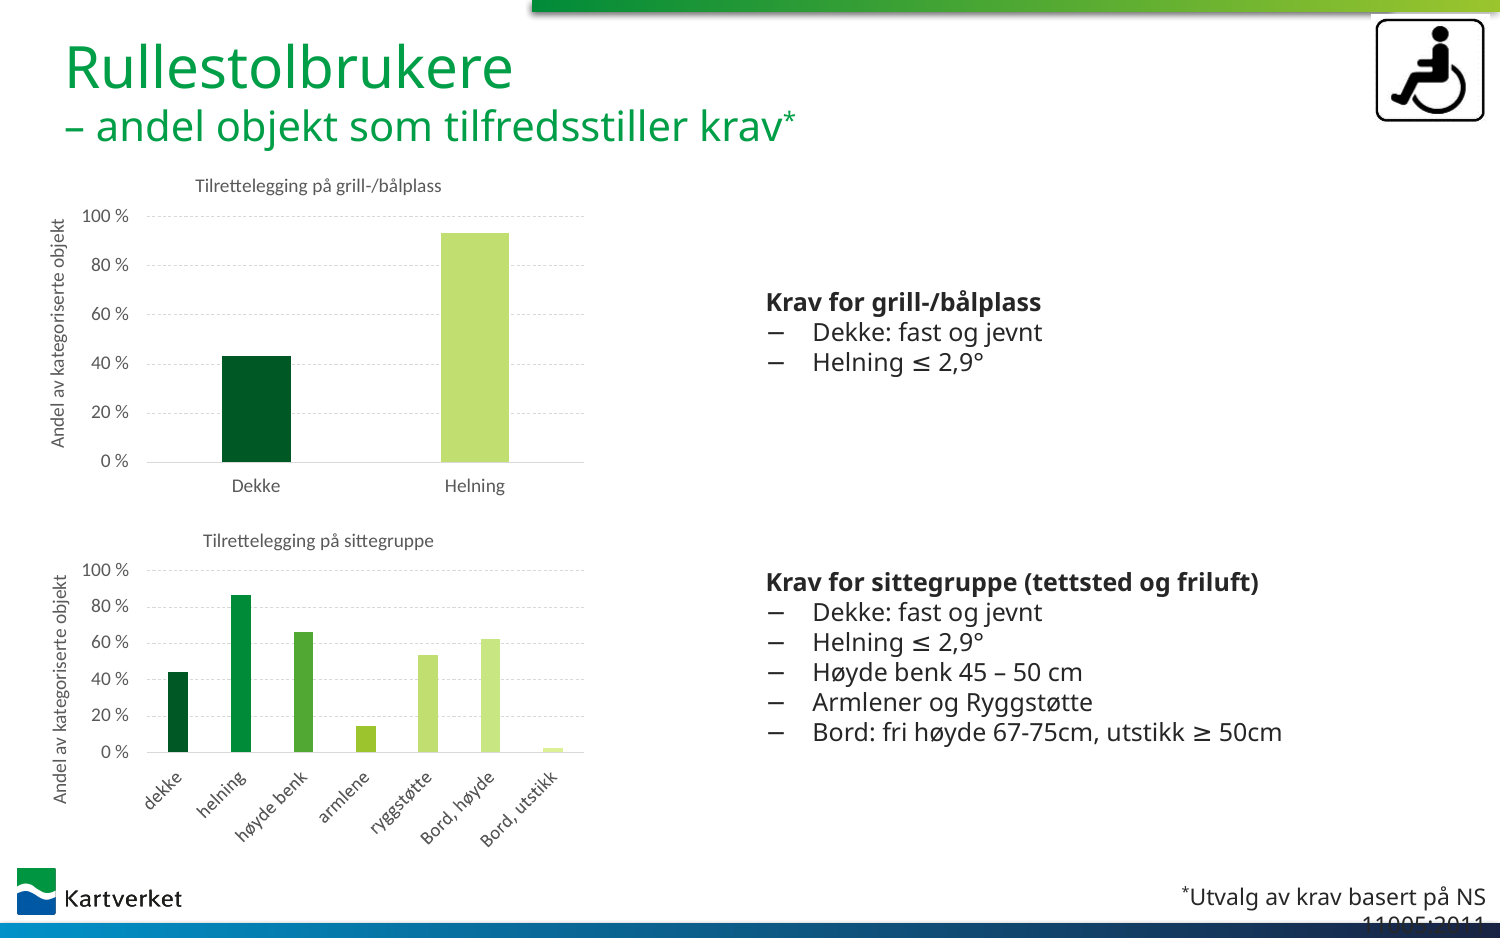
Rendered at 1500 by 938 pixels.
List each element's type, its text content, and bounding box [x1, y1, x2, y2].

picture [1371, 13, 1491, 127]
picture [41, 520, 596, 859]
text_box *Utvalg av krav basert på NS 11005:2011 [1068, 873, 1500, 938]
text_box Rullestolbrukere – andel objekt som tilfredsstiller krav* [49, 14, 1431, 158]
picture [41, 166, 596, 505]
text_box Krav for sittegruppe (tettsted og friluft) Dekke: fast og jevnt Helning ≤ 2,9° Høyde benk 45 – 50 cm Armlener og Ryggstøtte Bord: fri høyde 67-75cm, utstikk ≥ 50cm [750, 559, 1500, 754]
text_box Krav for grill-/bålplass Dekke: fast og jevnt Helning ≤ 2,9° [750, 279, 1452, 384]
